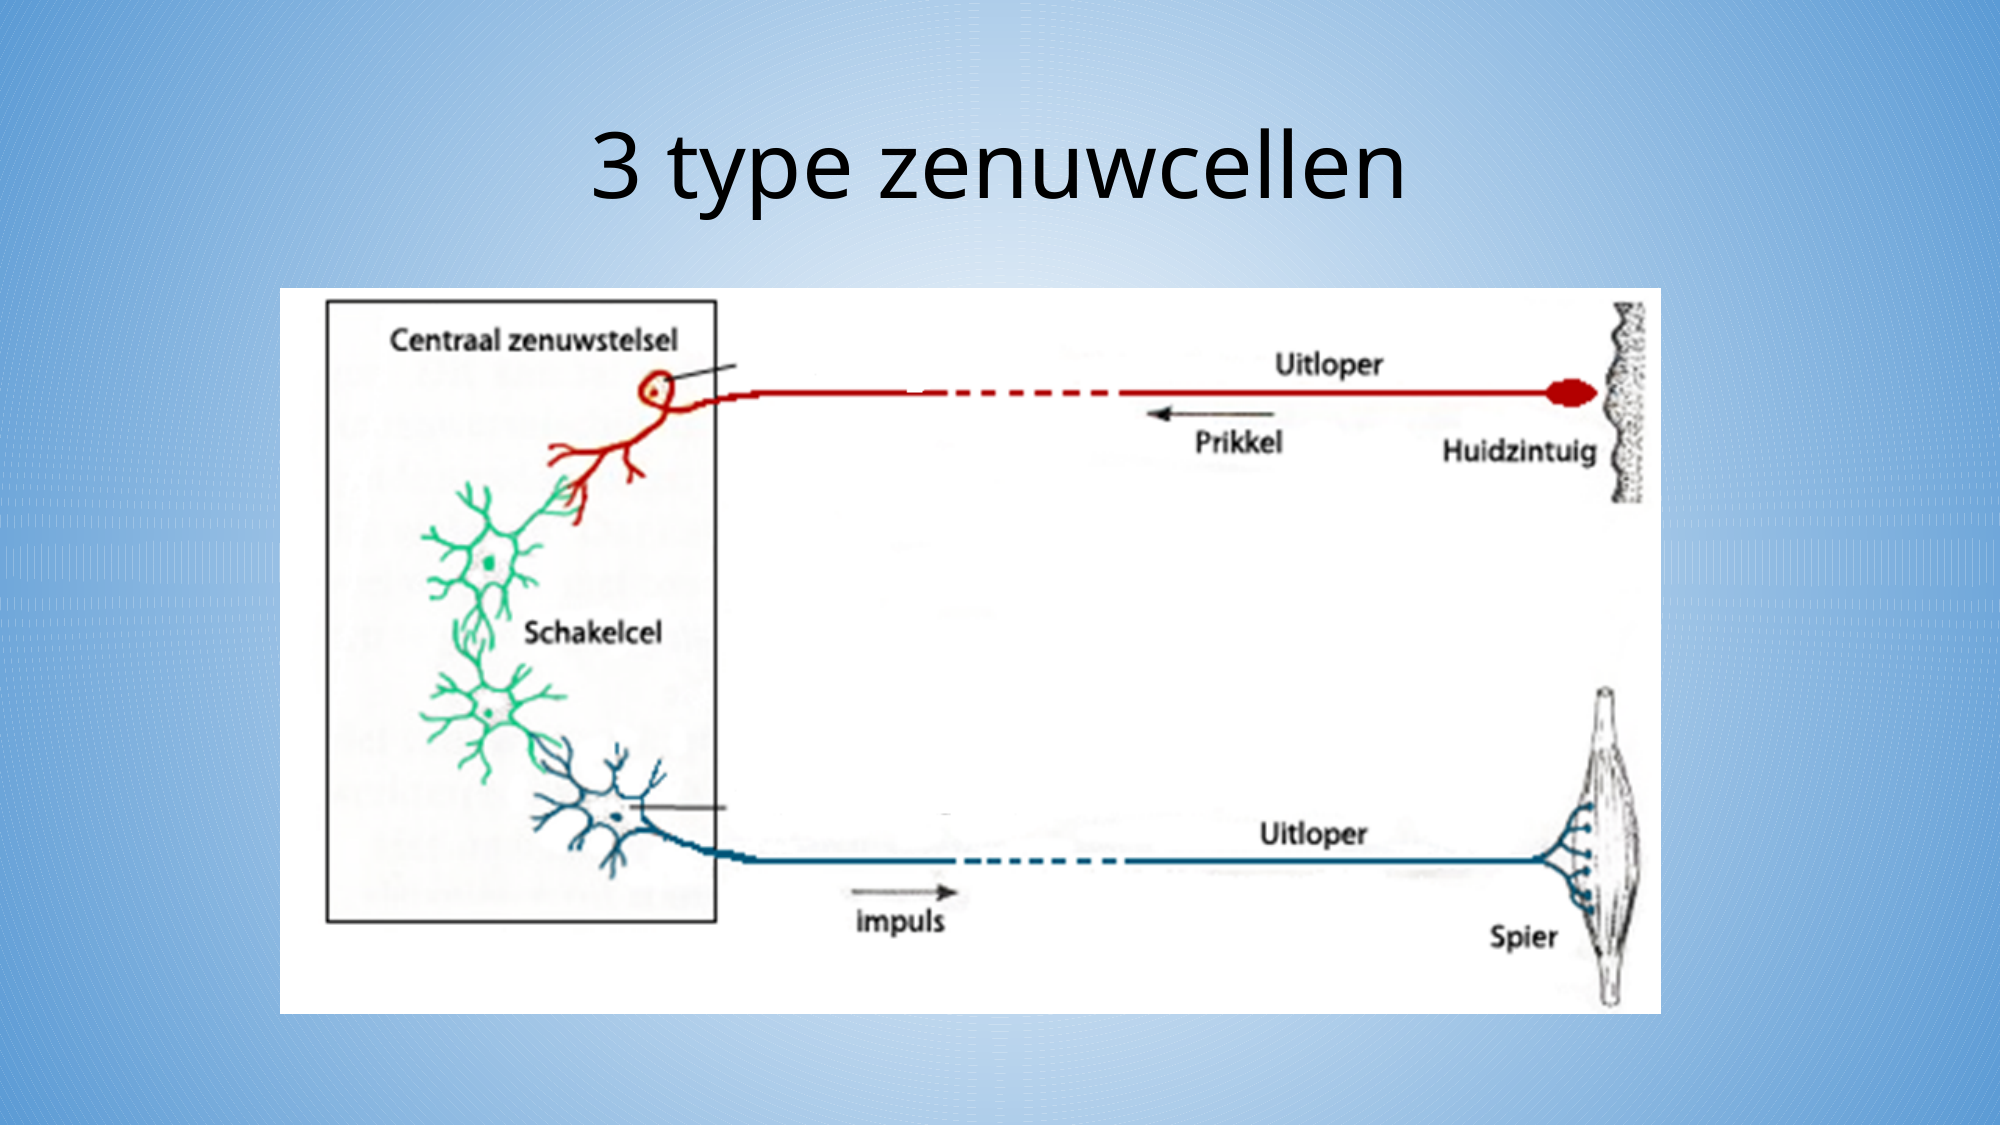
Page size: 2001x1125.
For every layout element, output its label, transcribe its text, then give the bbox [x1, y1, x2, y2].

title 3 type zenuwcellen [137, 59, 1863, 278]
picture [280, 288, 1661, 1014]
